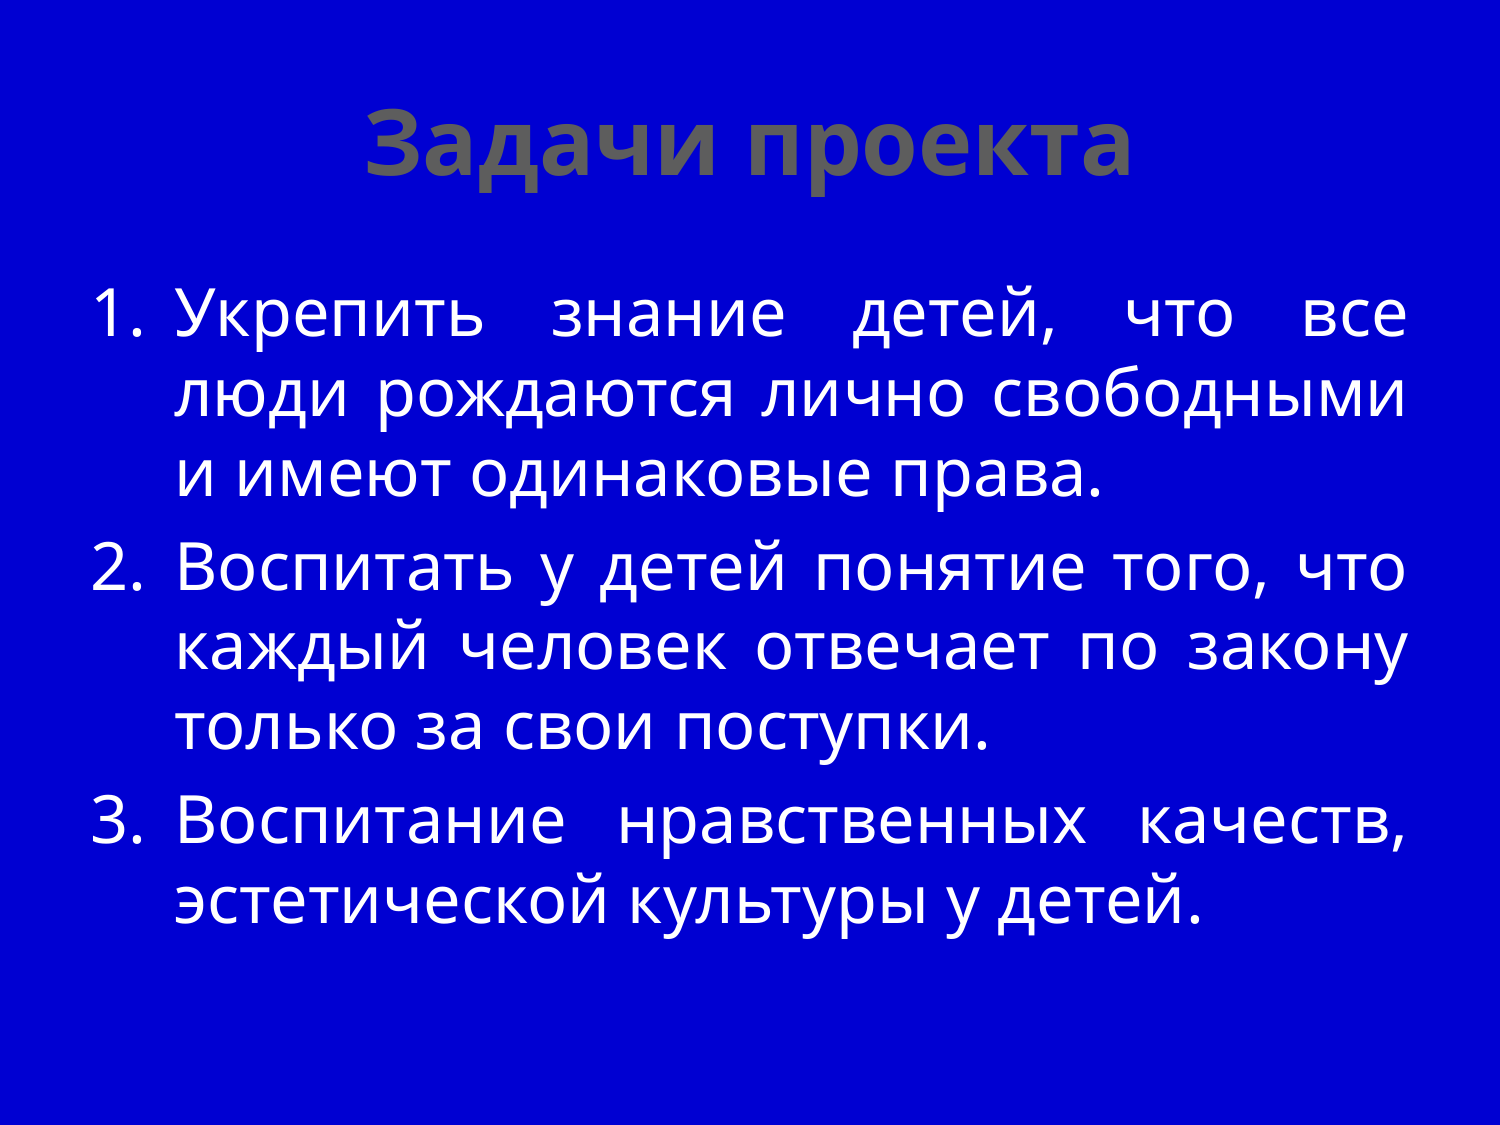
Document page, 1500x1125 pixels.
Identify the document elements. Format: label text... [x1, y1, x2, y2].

list Укрепить знание детей, что все люди рождаются лично свободными и имеют одинаковые права. Воспитать у детей понятие того, что каждый человек отвечает по закону только за свои поступки. Воспитание нравственных качеств, эстетической культуры у детей. [74, 262, 1426, 1006]
title Задачи проекта [74, 44, 1426, 233]
